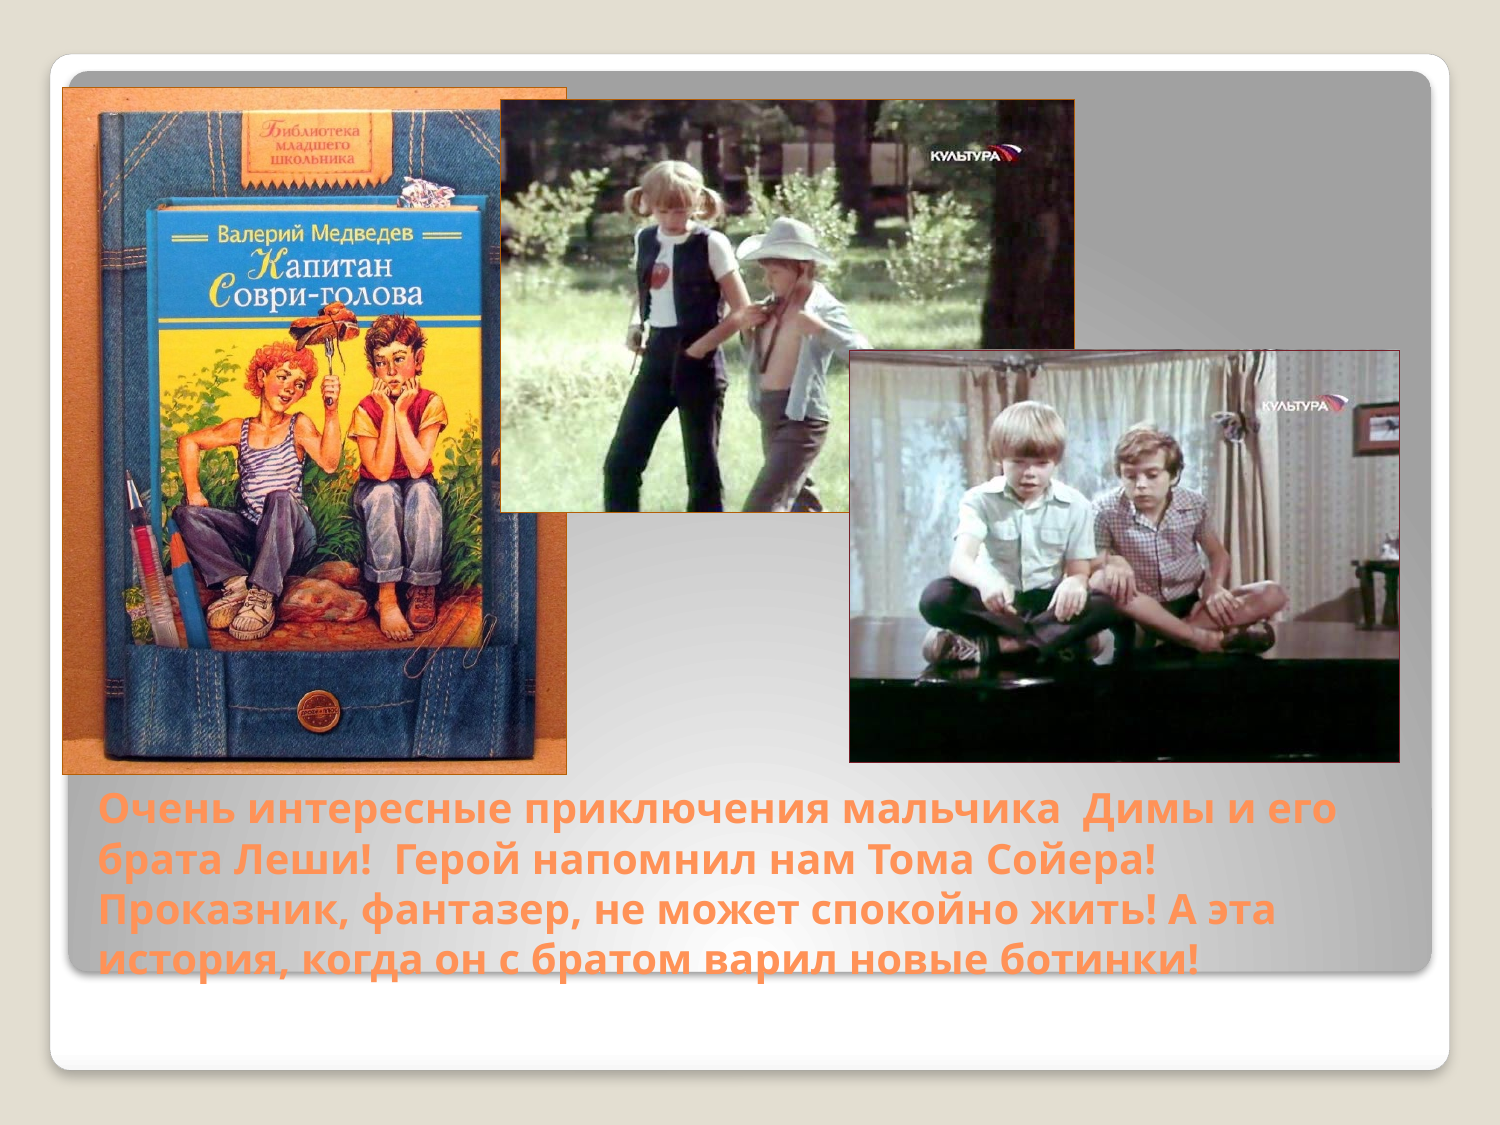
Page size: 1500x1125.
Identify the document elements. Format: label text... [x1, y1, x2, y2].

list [62, 87, 567, 776]
title Очень интересные приключения мальчика Димы и его брата Леши! Герой напомнил нам Тома Сойера! Проказник, фантазер, не может спокойно жить! А эта история, когда он с братом варил новые ботинки! [82, 75, 1425, 990]
picture [499, 99, 1401, 763]
